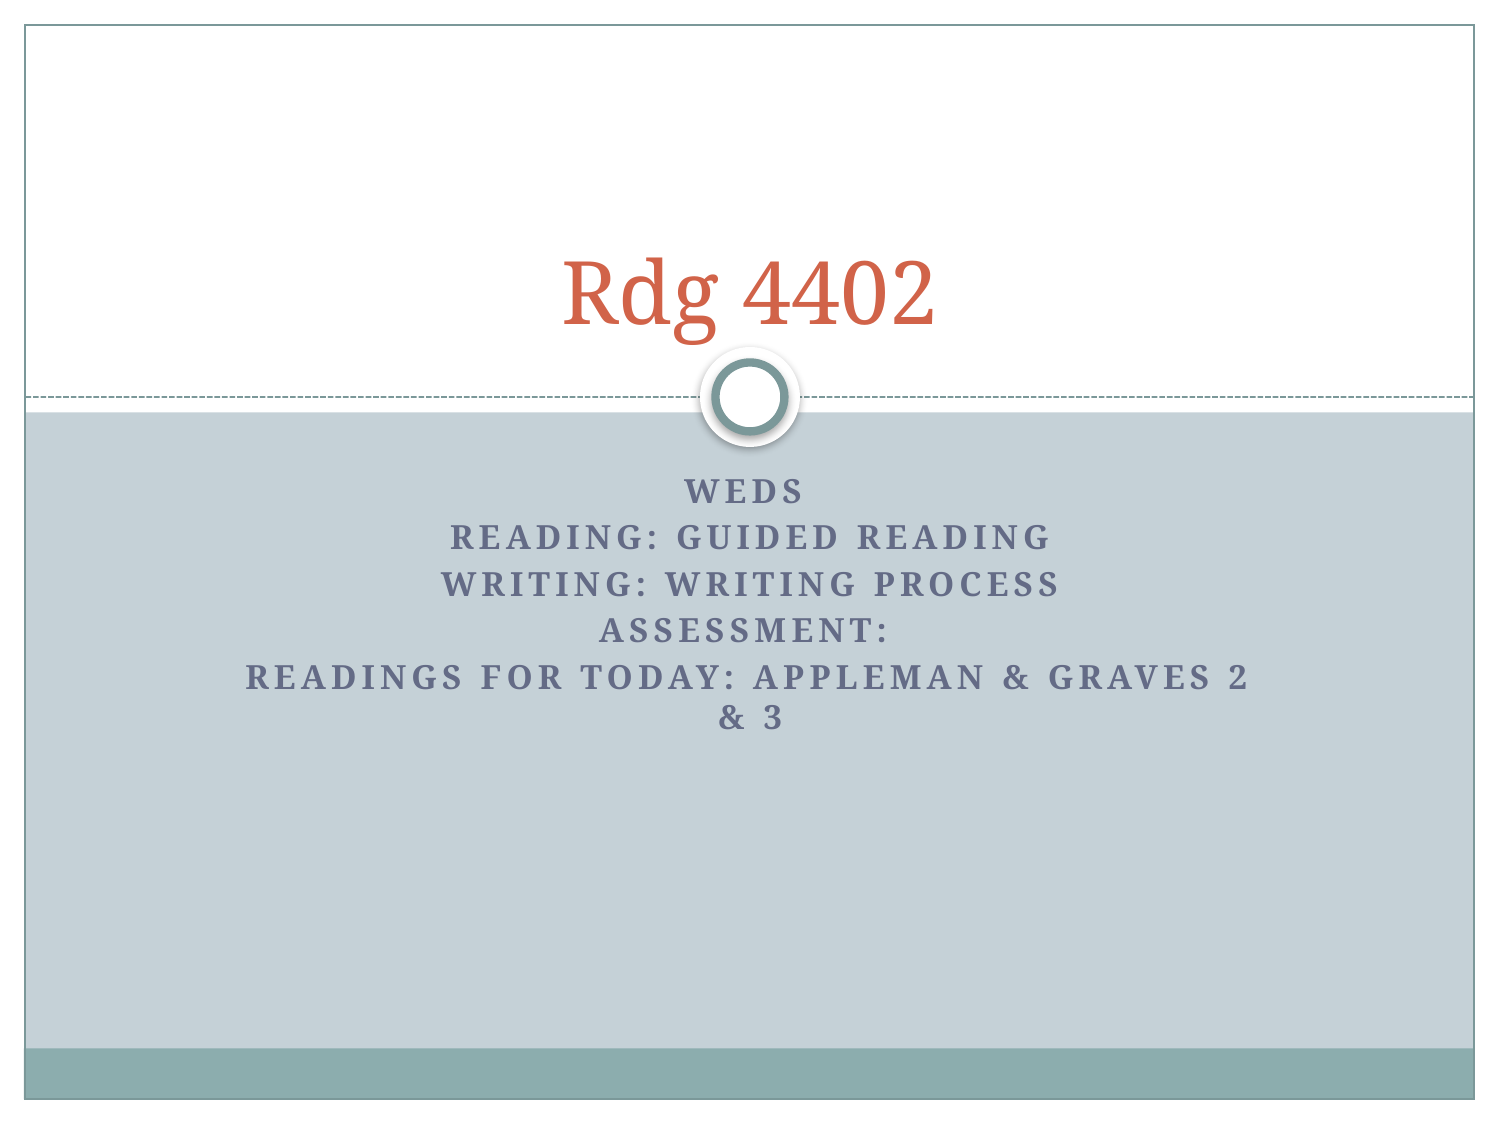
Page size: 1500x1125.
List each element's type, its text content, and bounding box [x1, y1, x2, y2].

title Rdg 4402 [112, 62, 1388, 350]
subtitle Weds Reading: guided reading Writing: writing process Assessment: Readings for today: Appleman & Graves 2 & 3 [225, 462, 1275, 750]
